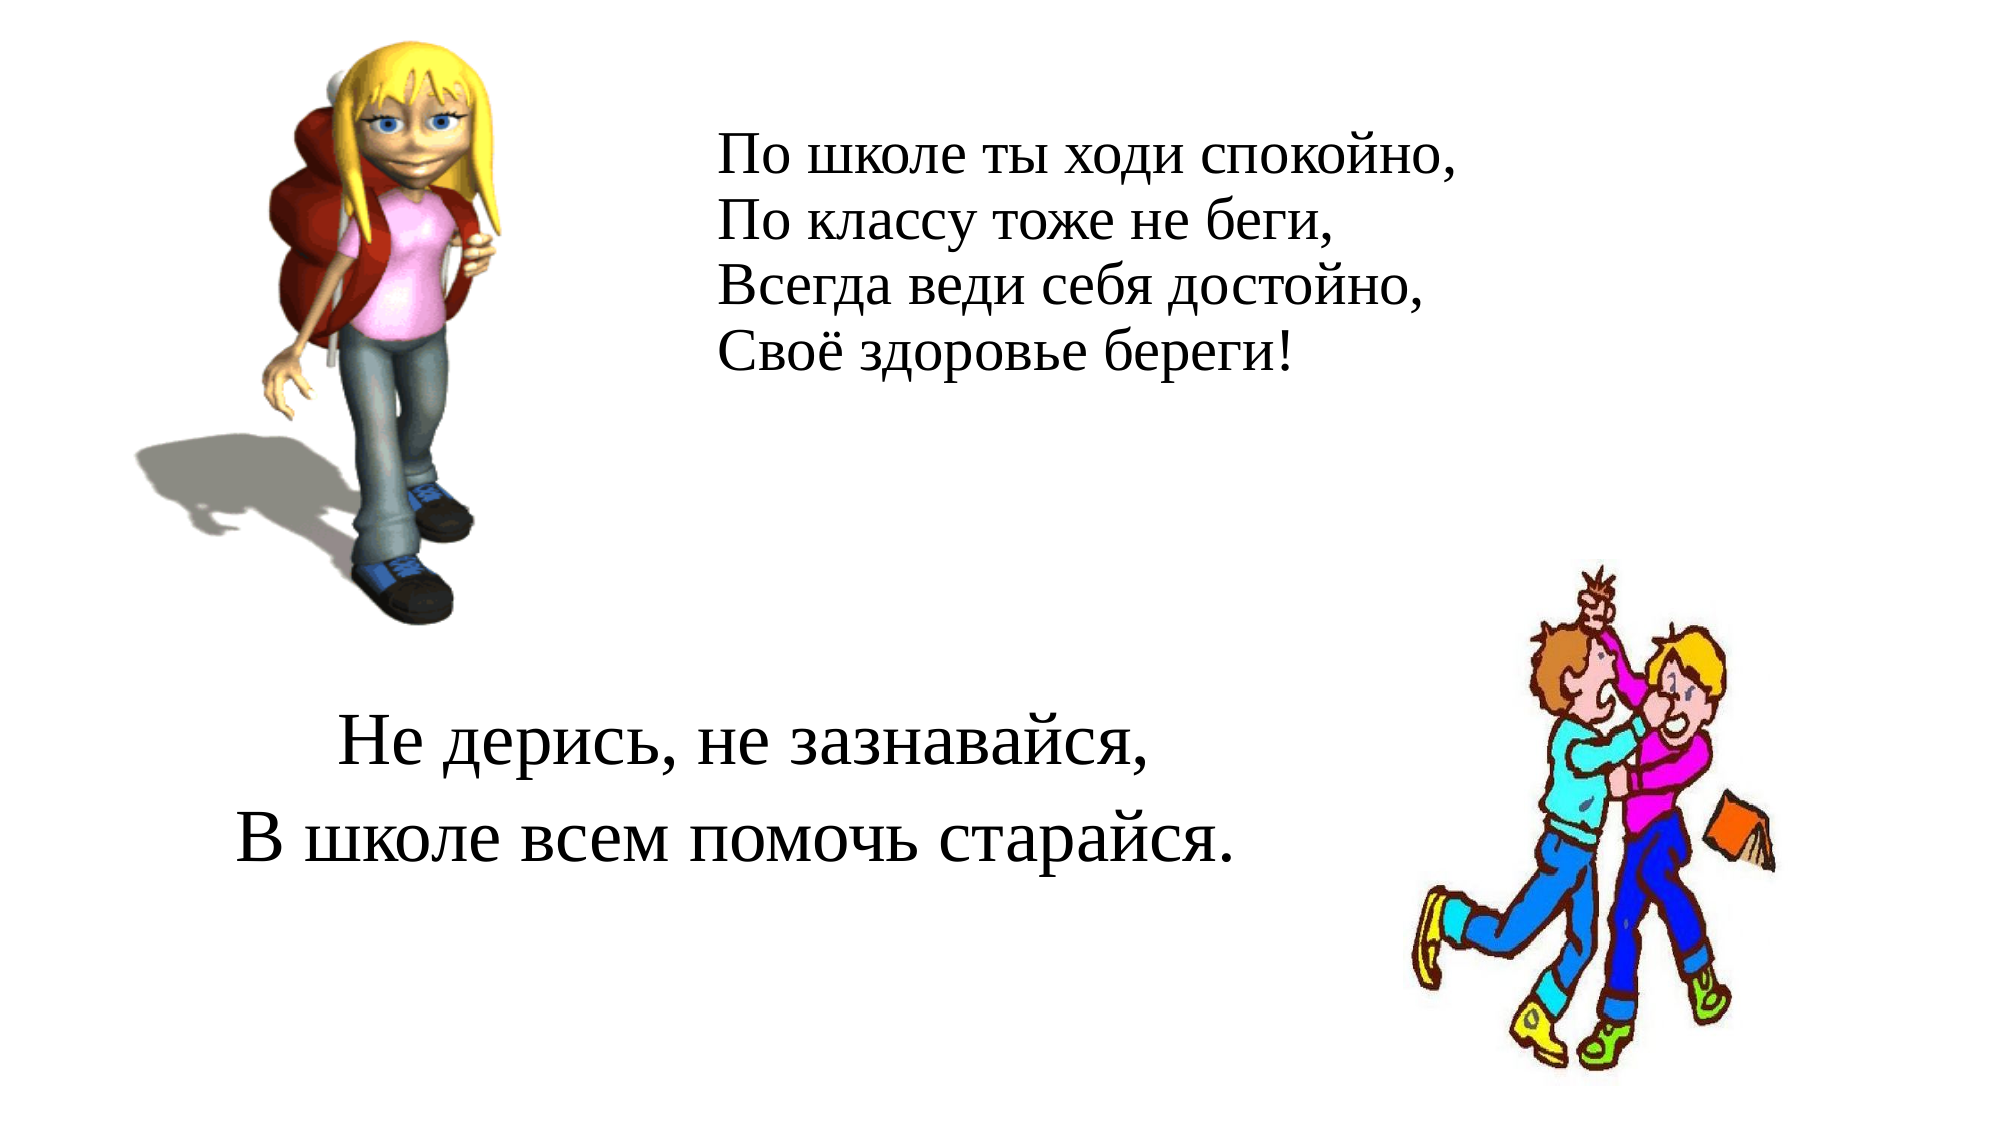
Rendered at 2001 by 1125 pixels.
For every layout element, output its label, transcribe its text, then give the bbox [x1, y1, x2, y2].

title По школе ты ходи спокойно, По классу тоже не беги, Всегда веди себя достойно, Своё здоровье береги! [702, 113, 1930, 464]
text_box Не дерись, не зазнавайся, В школе всем помочь старайся. [208, 676, 1265, 884]
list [100, 35, 611, 636]
picture [1403, 559, 1794, 1086]
